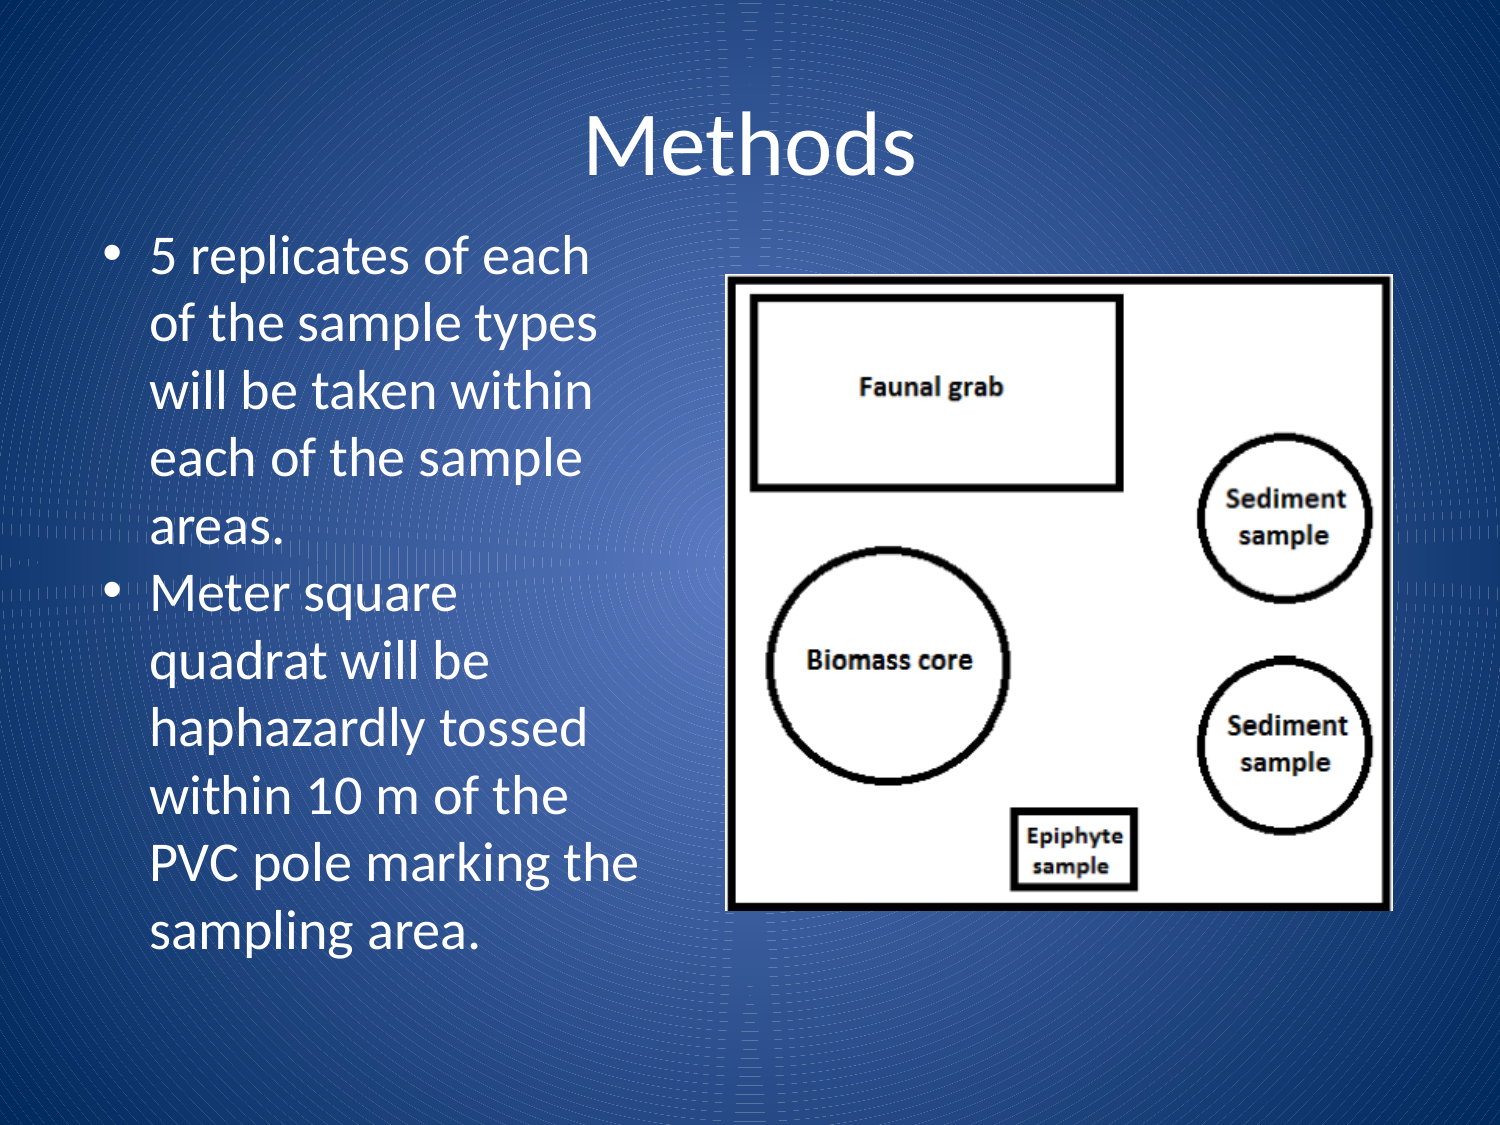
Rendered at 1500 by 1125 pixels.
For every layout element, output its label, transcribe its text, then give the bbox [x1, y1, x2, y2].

title Methods [75, 45, 1425, 233]
text_box 5 replicates of each of the sample types will be taken within each of the sample areas. Meter square quadrat will be haphazardly tossed within 10 m of the PVC pole marking the sampling area. [87, 210, 663, 968]
picture [724, 274, 1393, 912]
